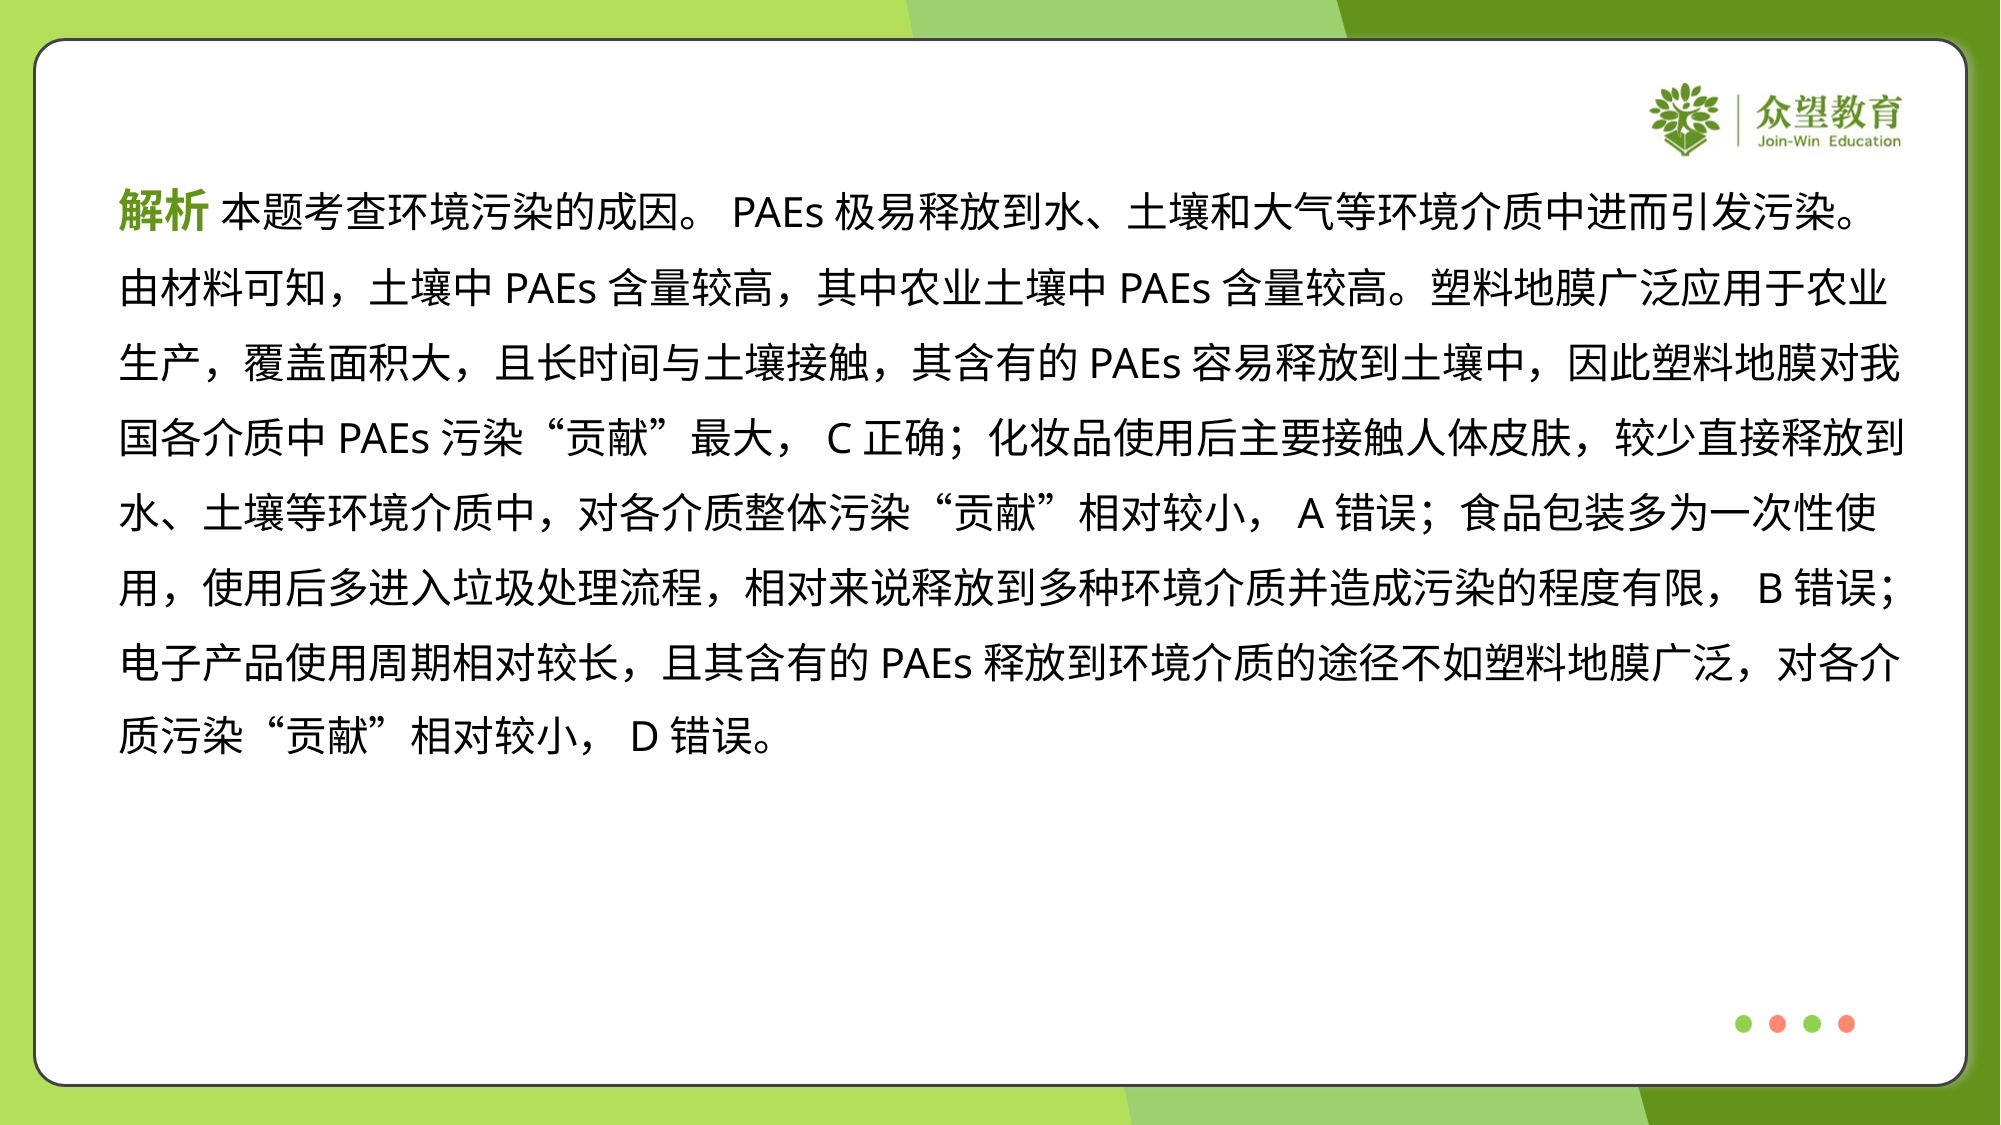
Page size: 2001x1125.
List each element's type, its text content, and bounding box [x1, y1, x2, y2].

text_box 解析 本题考查环境污染的成因。PAEs极易释放到水、土壤和大气等环境介质中进而引发污染。 由材料可知，土壤中PAEs含量较高，其中农业土壤中PAEs含量较高。塑料地膜广泛应用于农业 生产，覆盖面积大，且长时间与土壤接触，其含有的PAEs容易释放到土壤中，因此塑料地膜对我 国各介质中PAEs污染“贡献”最大，C正确；化妆品使用后主要接触人体皮肤，较少直接释放到 水、土壤等环境介质中，对各介质整体污染“贡献”相对较小，A错误；食品包装多为一次性使 用，使用后多进入垃圾处理流程，相对来说释放到多种环境介质并造成污染的程度有限，B错误； 电子产品使用周期相对较长，且其含有的PAEs释放到环境介质的途径不如塑料地膜广泛，对各介 质污染“贡献”相对较小，D错误。 [118, 159, 1883, 752]
picture [0, 0, 2000, 1125]
